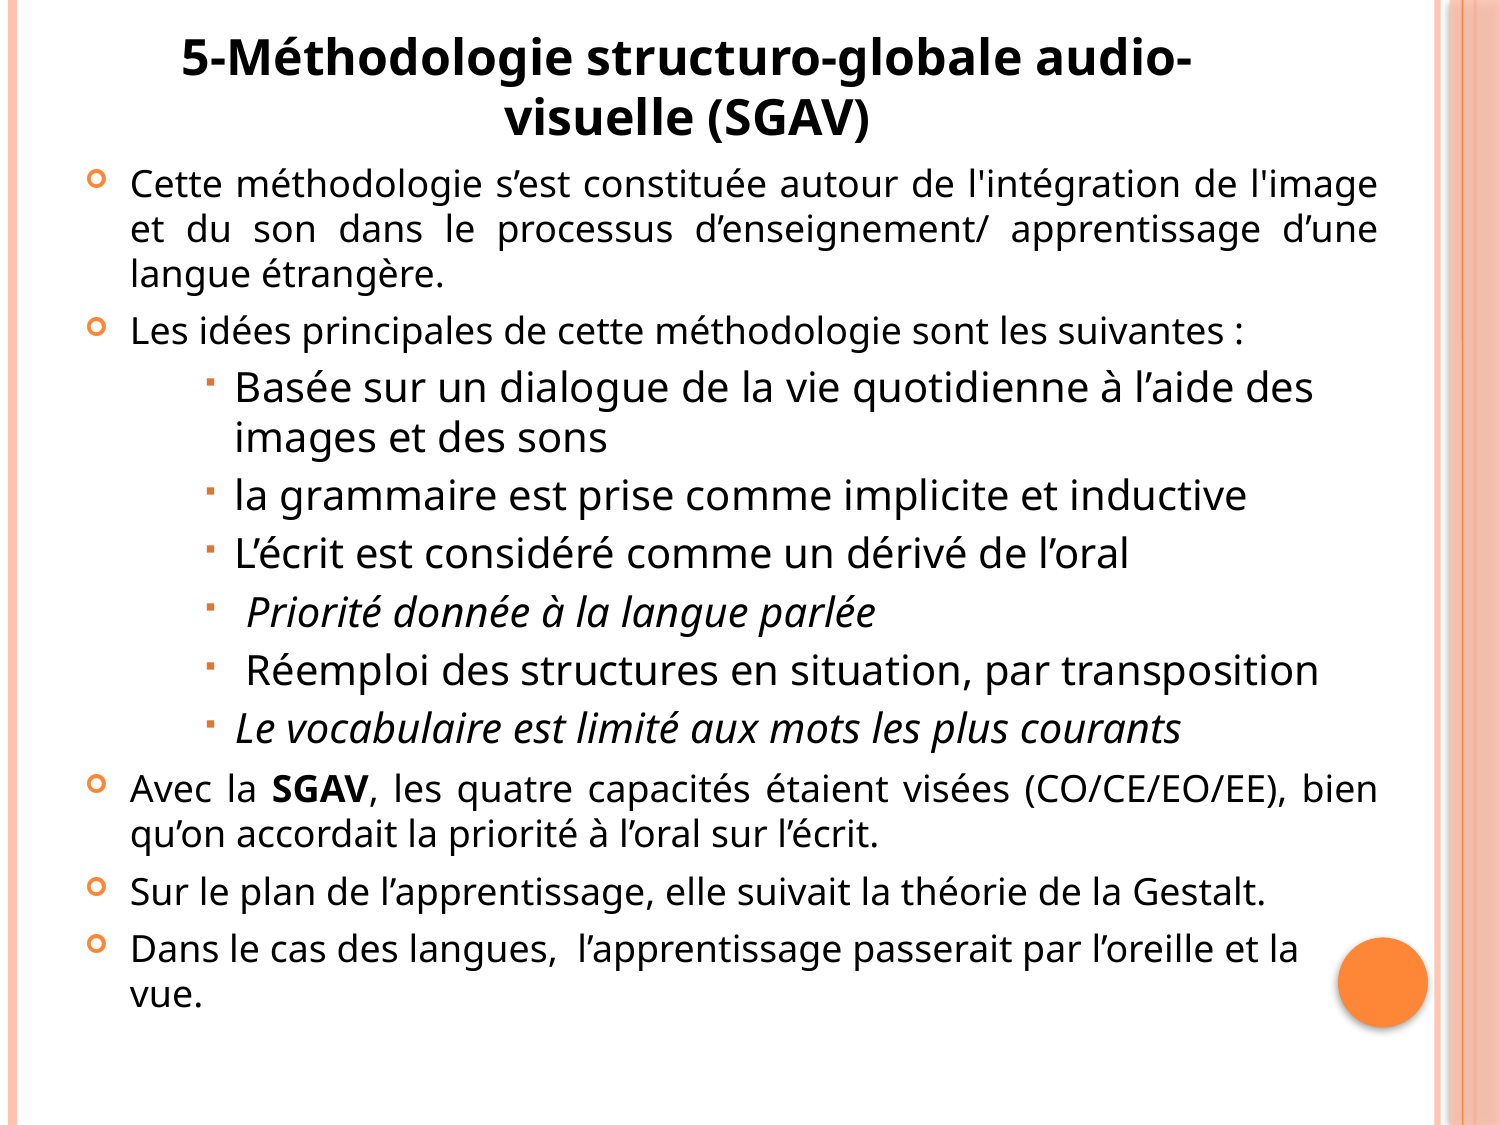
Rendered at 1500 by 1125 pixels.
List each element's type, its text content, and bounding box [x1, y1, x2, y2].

list Cette méthodologie s’est constituée autour de l'intégration de l'image et du son dans le processus d’enseignement/ apprentissage d’une langue étrangère. Les idées principales de cette méthodologie sont les suivantes : Basée sur un dialogue de la vie quotidienne à l’aide des images et des sons la grammaire est prise comme implicite et inductive L’écrit est considéré comme un dérivé de l’oral Priorité donnée à la langue parlée Réemploi des structures en situation, par transposition Le vocabulaire est limité aux mots les plus courants Avec la SGAV, les quatre capacités étaient visées (CO/CE/EO/EE), bien qu’on accordait la priorité à l’oral sur l’écrit. Sur le plan de l’apprentissage, elle suivait la théorie de la Gestalt. Dans le cas des langues, l’apprentissage passerait par l’oreille et la vue. [70, 152, 1395, 1027]
title 5-Méthodologie structuro-globale audio-visuelle (SGAV) [75, 45, 1300, 152]
